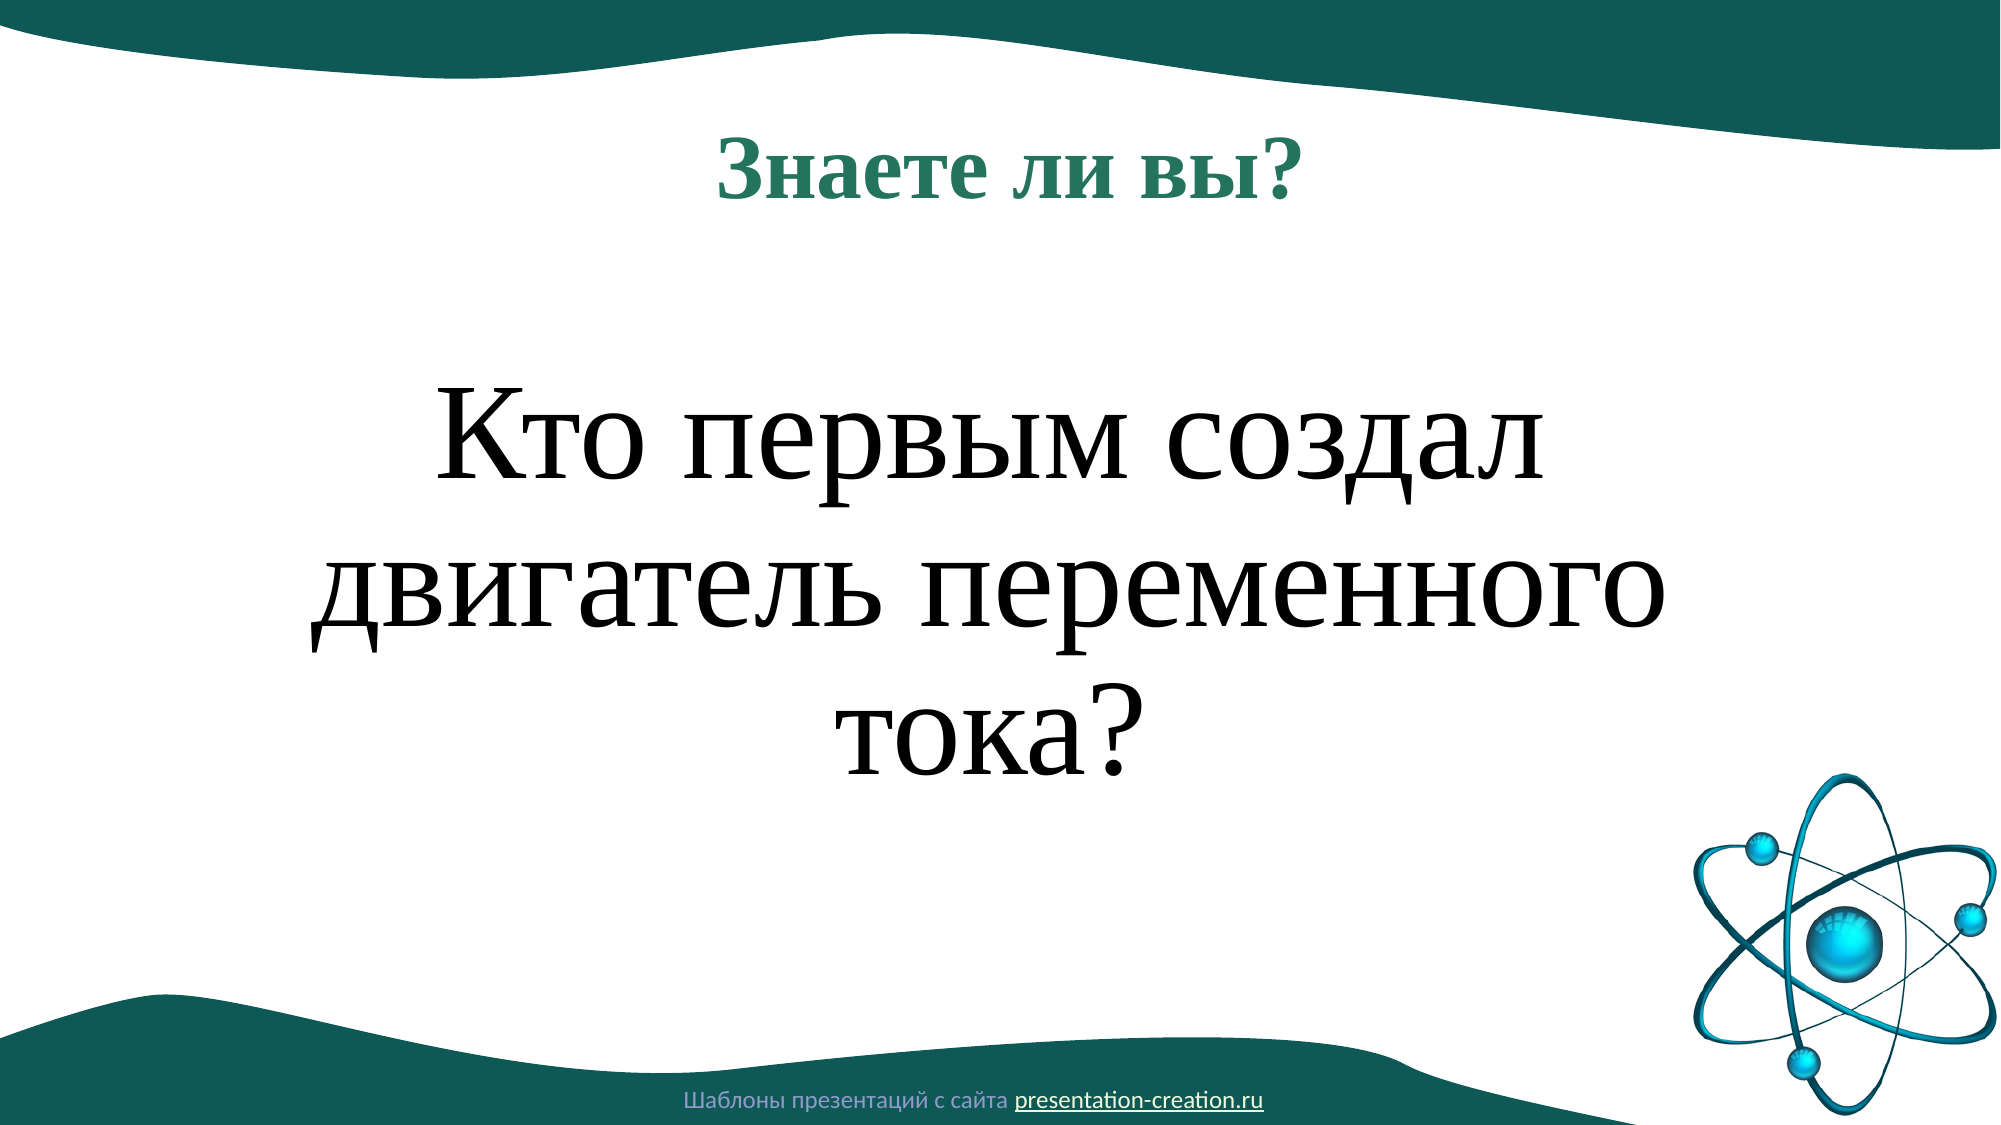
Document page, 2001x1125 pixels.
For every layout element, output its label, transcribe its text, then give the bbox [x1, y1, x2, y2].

picture [1652, 752, 2001, 1125]
text_box Шаблоны презентаций с сайта presentation-creation.ru [623, 1075, 1324, 1125]
text_box Кто первым создал двигатель переменного тока? [241, 351, 1741, 692]
title Знаете ли вы? [137, 59, 1886, 278]
